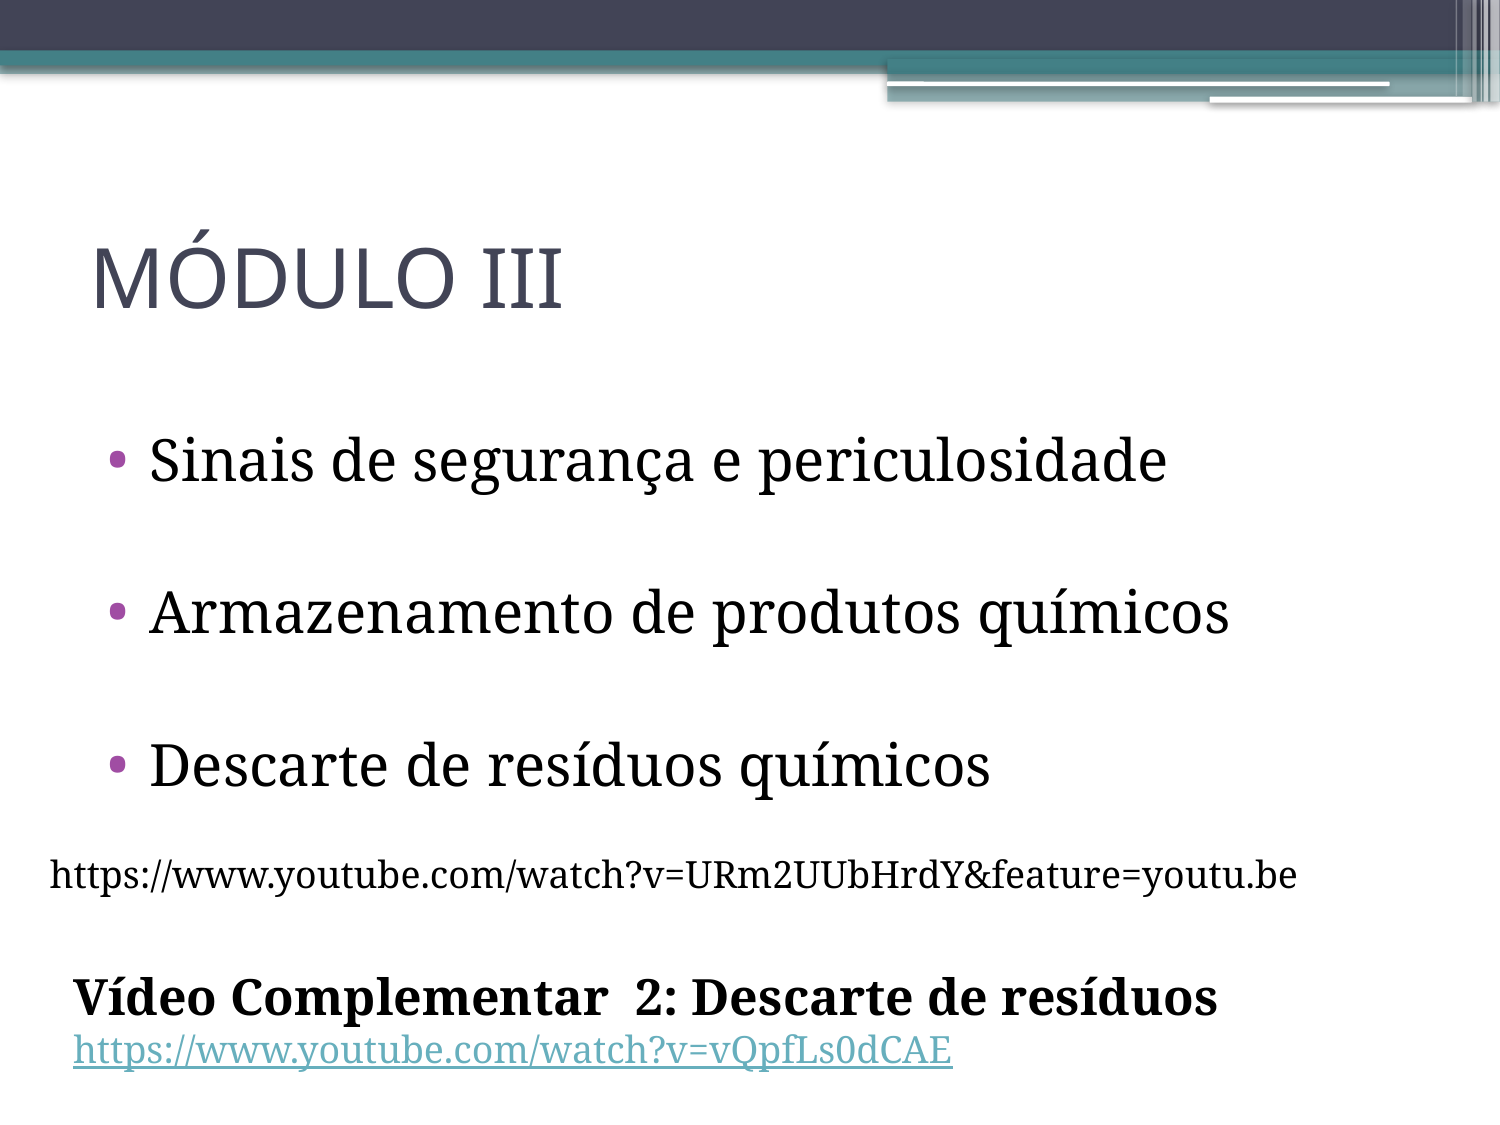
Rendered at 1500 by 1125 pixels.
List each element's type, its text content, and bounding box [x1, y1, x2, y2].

title MÓDULO III [75, 187, 1425, 363]
text_box Vídeo Complementar 2: Descarte de resíduos https://www.youtube.com/watch?v=vQpfLs0dCAE [58, 958, 1348, 1125]
text_box https://www.youtube.com/watch?v=URm2UUbHrdY&feature=youtu.be [35, 843, 1418, 904]
list Sinais de segurança e periculosidade Armazenamento de produtos químicos Descarte de resíduos químicos [75, 415, 1425, 1125]
